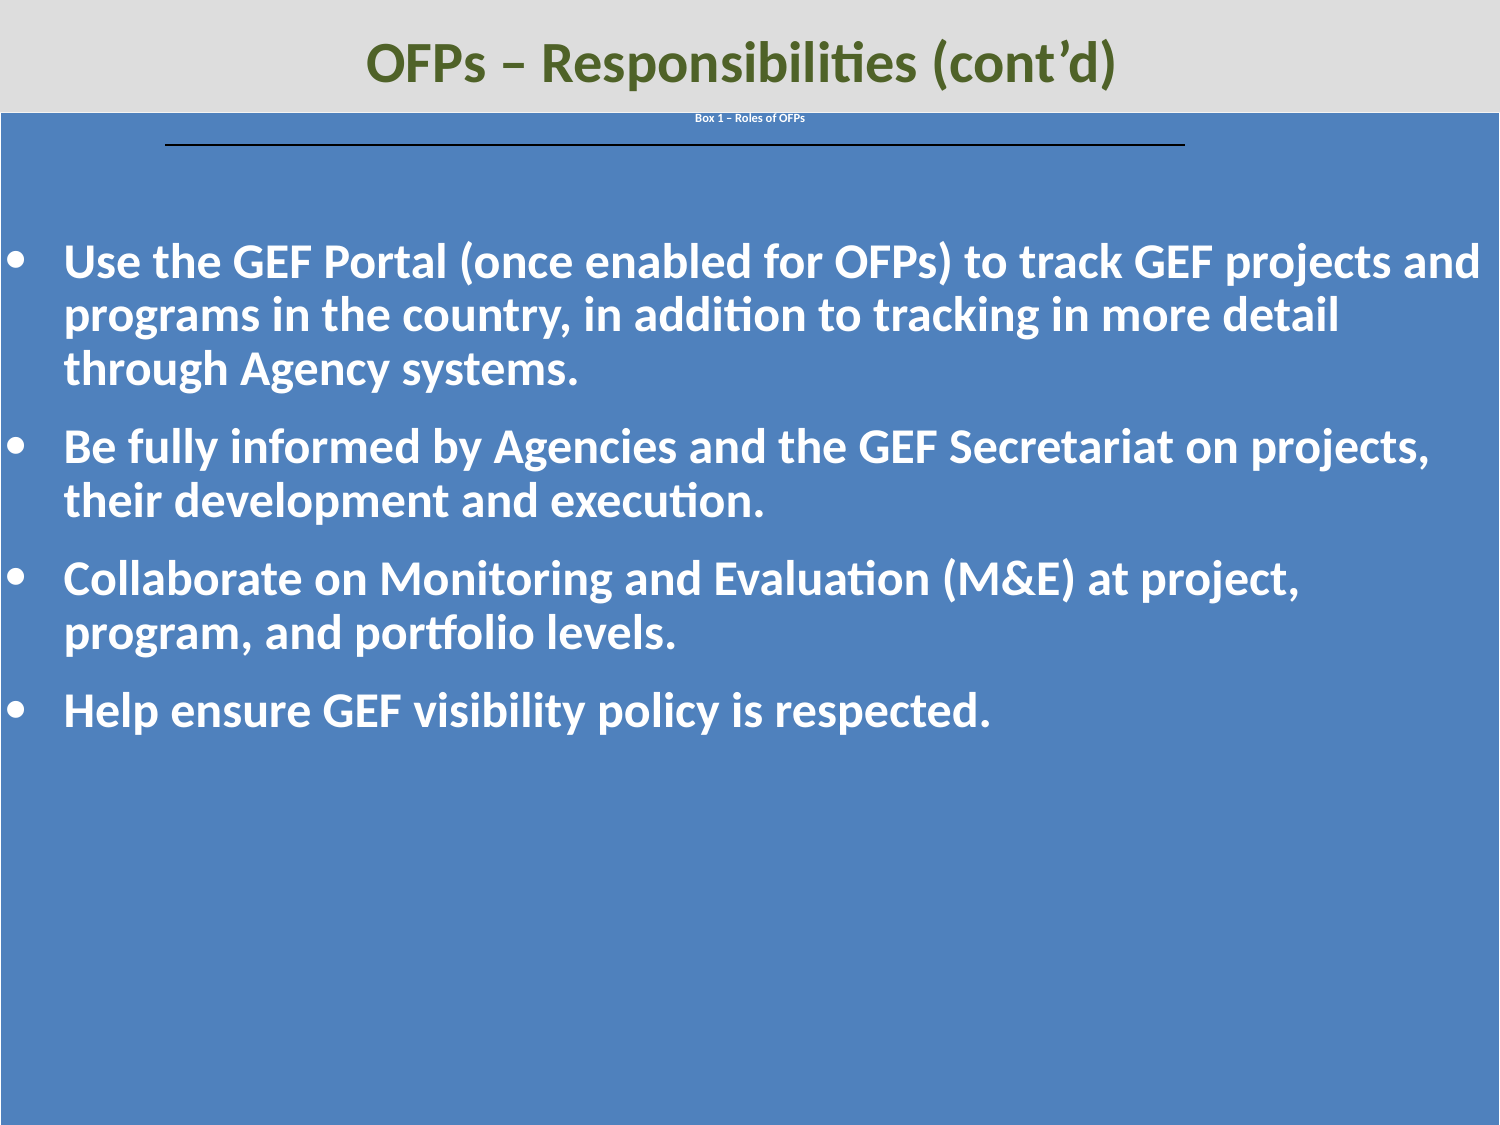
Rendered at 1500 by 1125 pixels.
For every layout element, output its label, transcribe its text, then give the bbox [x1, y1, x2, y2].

text_box [0, 80, 1500, 231]
table_header Box 1 – Roles of OFPs Use the GEF Portal (once enabled for OFPs) to track GEF projects and programs in the country, in addition to tracking in more detail through Agency systems. Be fully informed by Agencies and the GEF Secretariat on projects, their development and execution. Collaborate on Monitoring and Evaluation (M&E) at project, program, and portfolio levels. Help ensure GEF visibility policy is respected. [1, 231, 1499, 1125]
text_box OFPs – Responsibilities (cont’d) [0, 0, 1500, 80]
